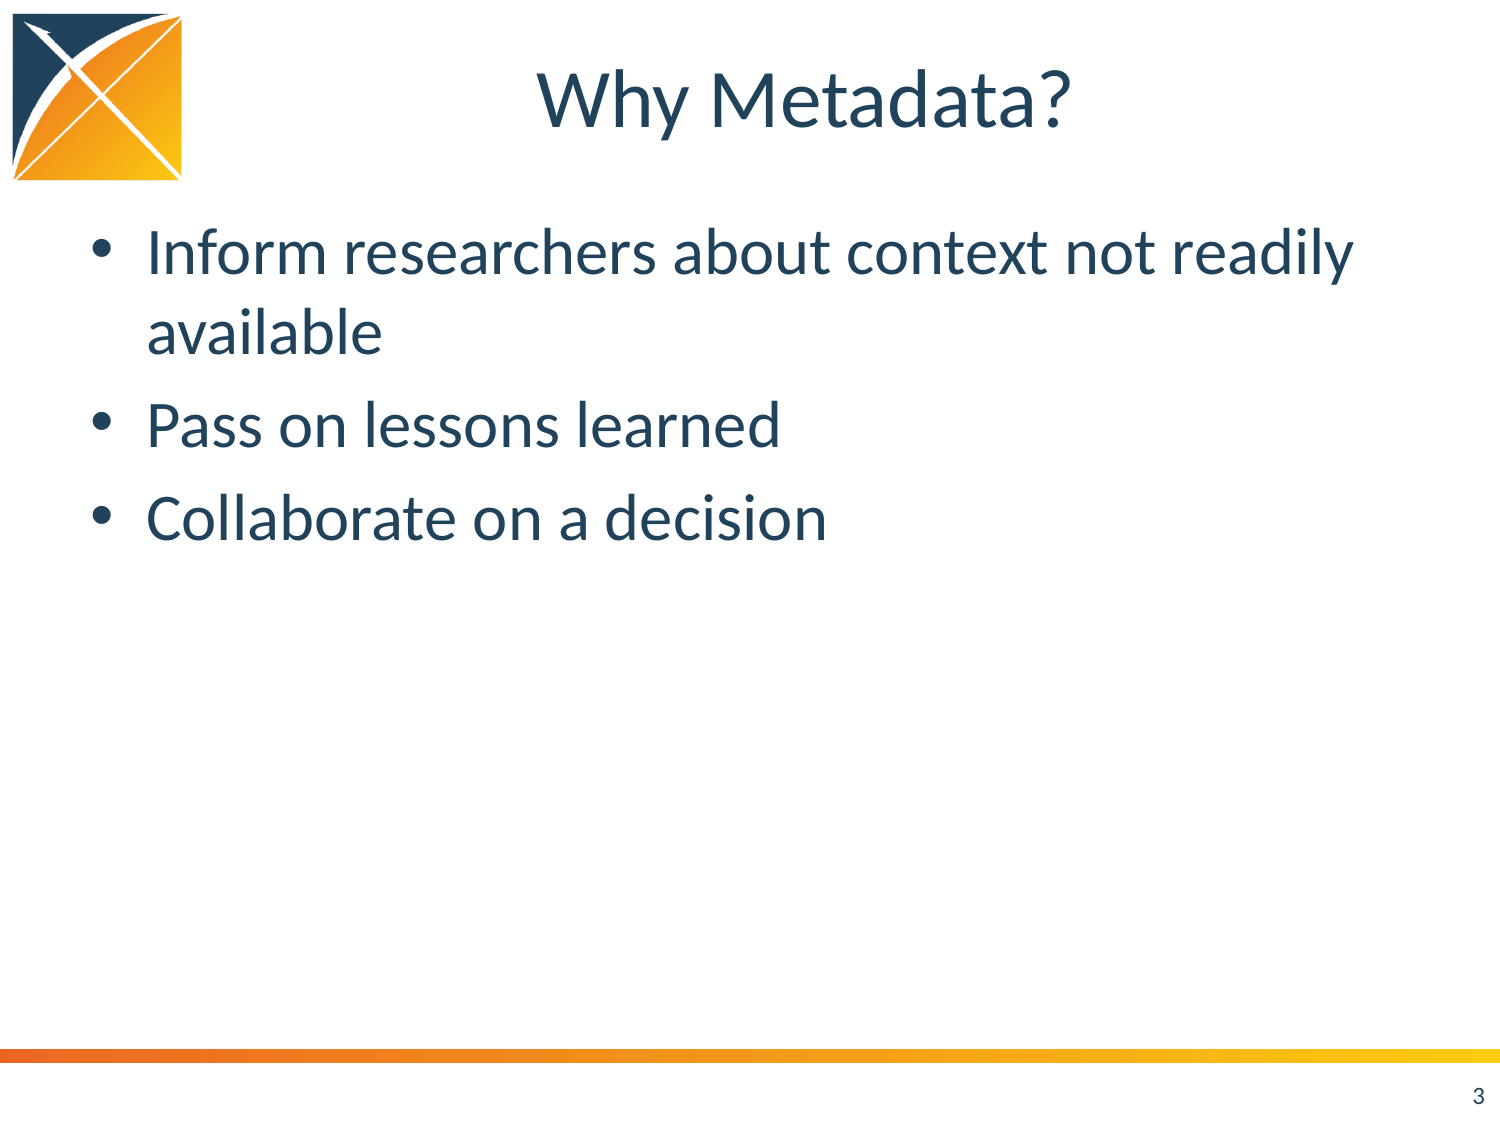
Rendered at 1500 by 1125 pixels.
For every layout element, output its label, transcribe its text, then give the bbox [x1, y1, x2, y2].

title Why Metadata? [187, 24, 1425, 163]
picture [0, 0, 206, 200]
list Inform researchers about context not readily available Pass on lessons learned Collaborate on a decision [75, 200, 1425, 1005]
slide_number 3 [1149, 1065, 1500, 1125]
